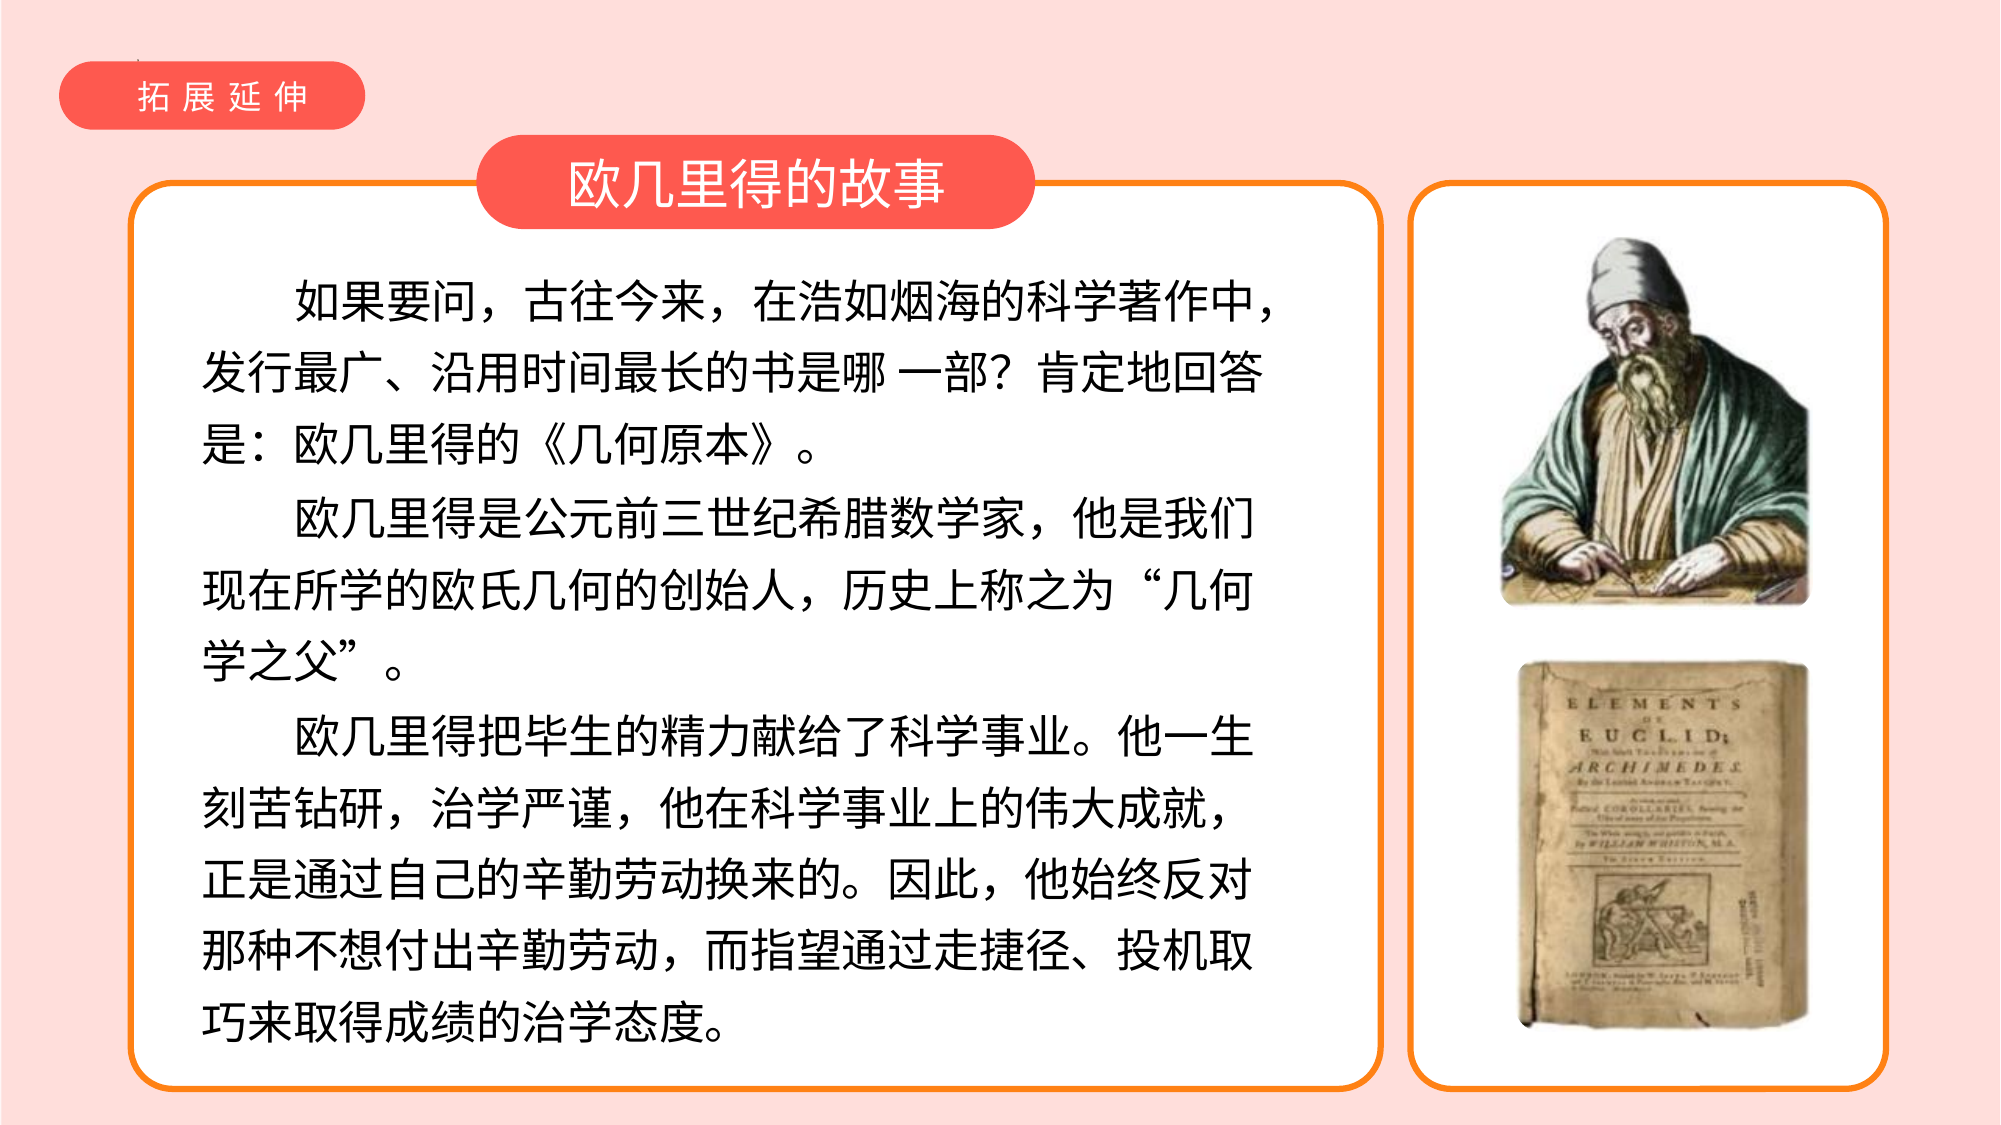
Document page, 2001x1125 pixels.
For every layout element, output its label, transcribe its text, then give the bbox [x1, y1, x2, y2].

text_box 欧几里得是公元前三世纪希腊数学家，他是我们现在所学的欧氏几何的创始人，历史上称之为“几何学之父”。 [186, 466, 1300, 696]
text_box [129, 181, 1382, 1090]
picture [0, 0, 2001, 1125]
text_box 欧几里得把毕生的精力献给了科学事业。他一生刻苦钻研，治学严谨，他在科学事业上的伟大成就，正是通过自己的辛勤劳动换来的。因此，他始终反对那种不想付出辛勤劳动，而指望通过走捷径、投机取巧来取得成绩的治学态度。 [186, 696, 1300, 1056]
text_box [476, 134, 1036, 230]
text_box [1409, 181, 1888, 1090]
text_box 如果要问，古往今来，在浩如烟海的科学著作中，发行最广、沿用时间最长的书是哪 一部？肯定地回答是：欧几里得的《几何原本》。 [186, 248, 1288, 466]
